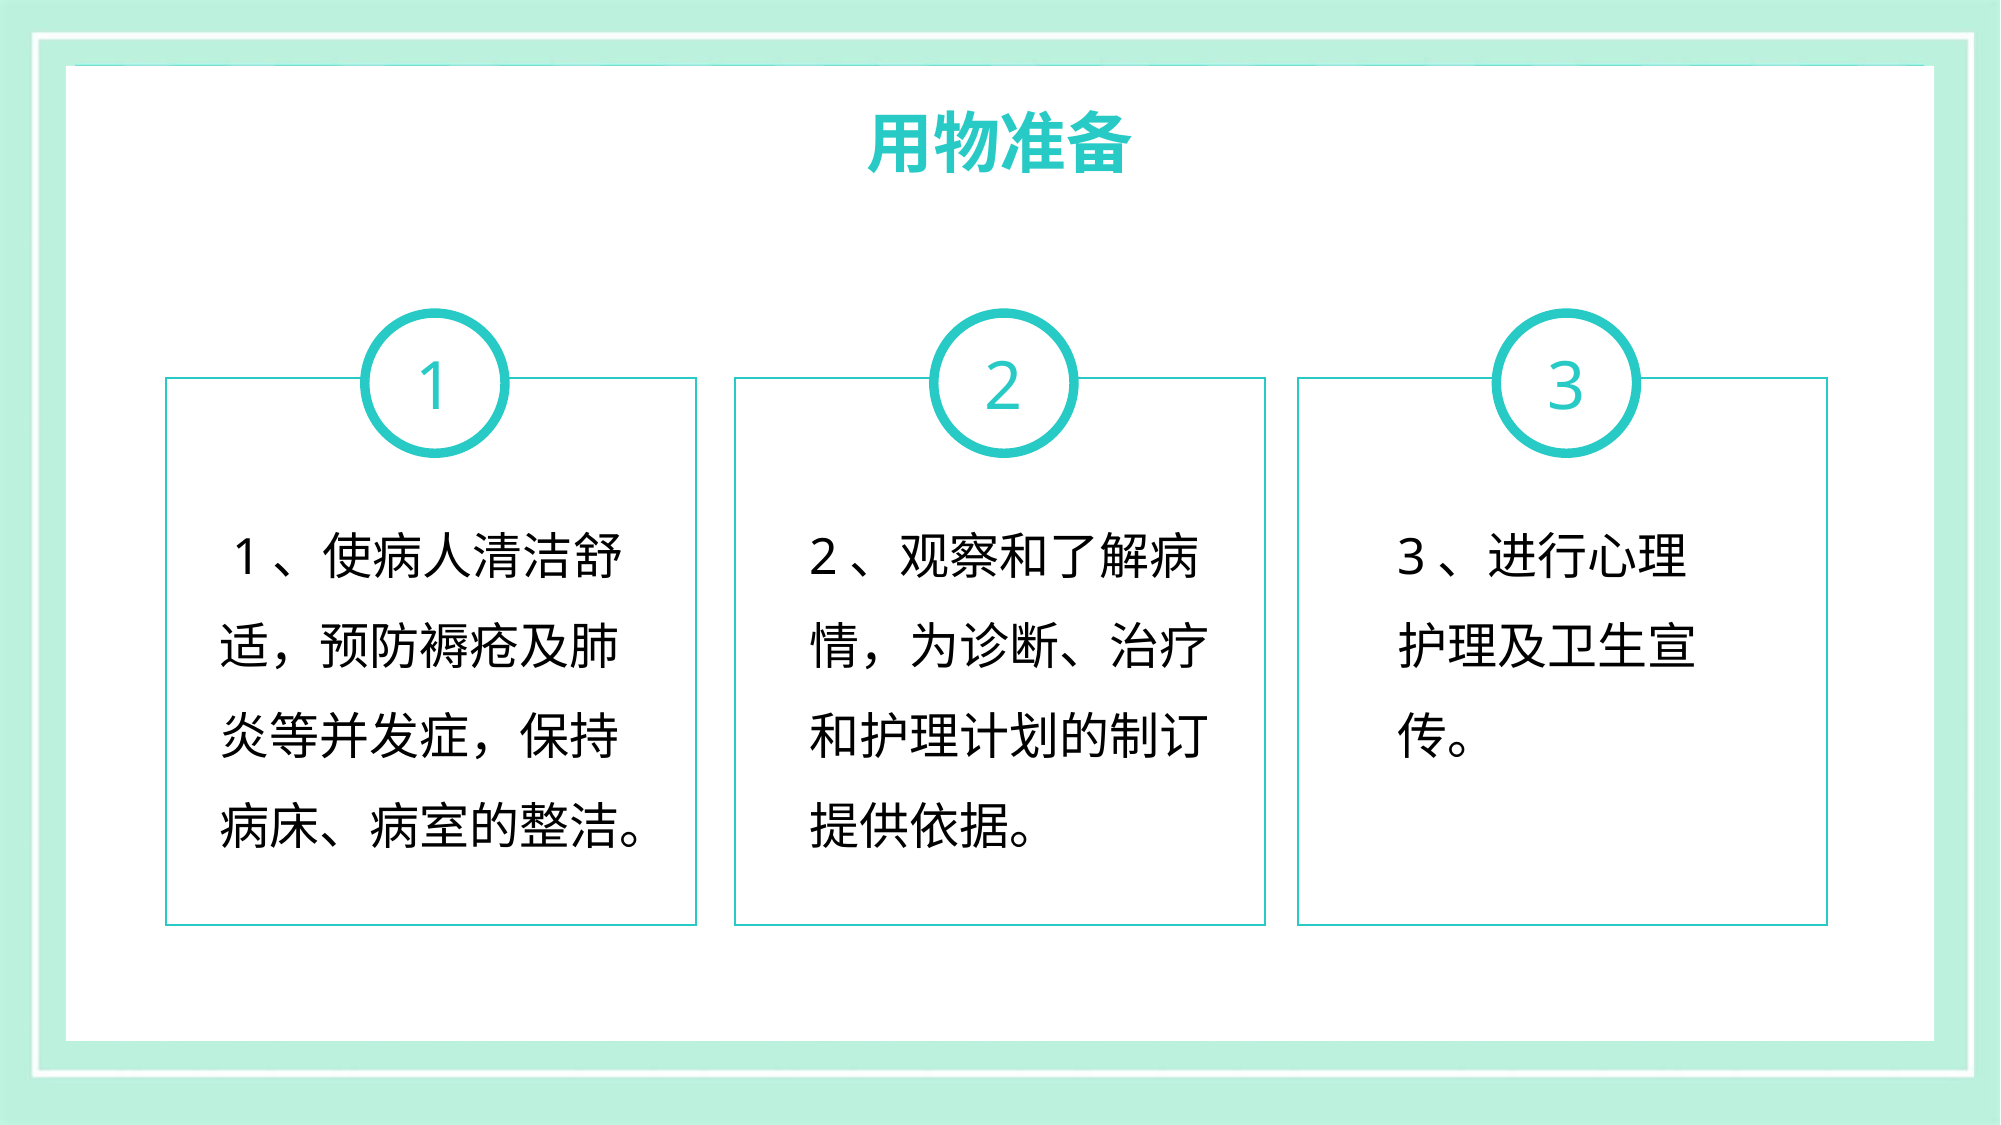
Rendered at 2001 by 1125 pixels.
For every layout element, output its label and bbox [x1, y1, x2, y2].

text_box [0, 0, 2000, 1125]
text_box [166, 313, 696, 925]
text_box [735, 313, 1265, 925]
text_box [1297, 313, 1828, 925]
